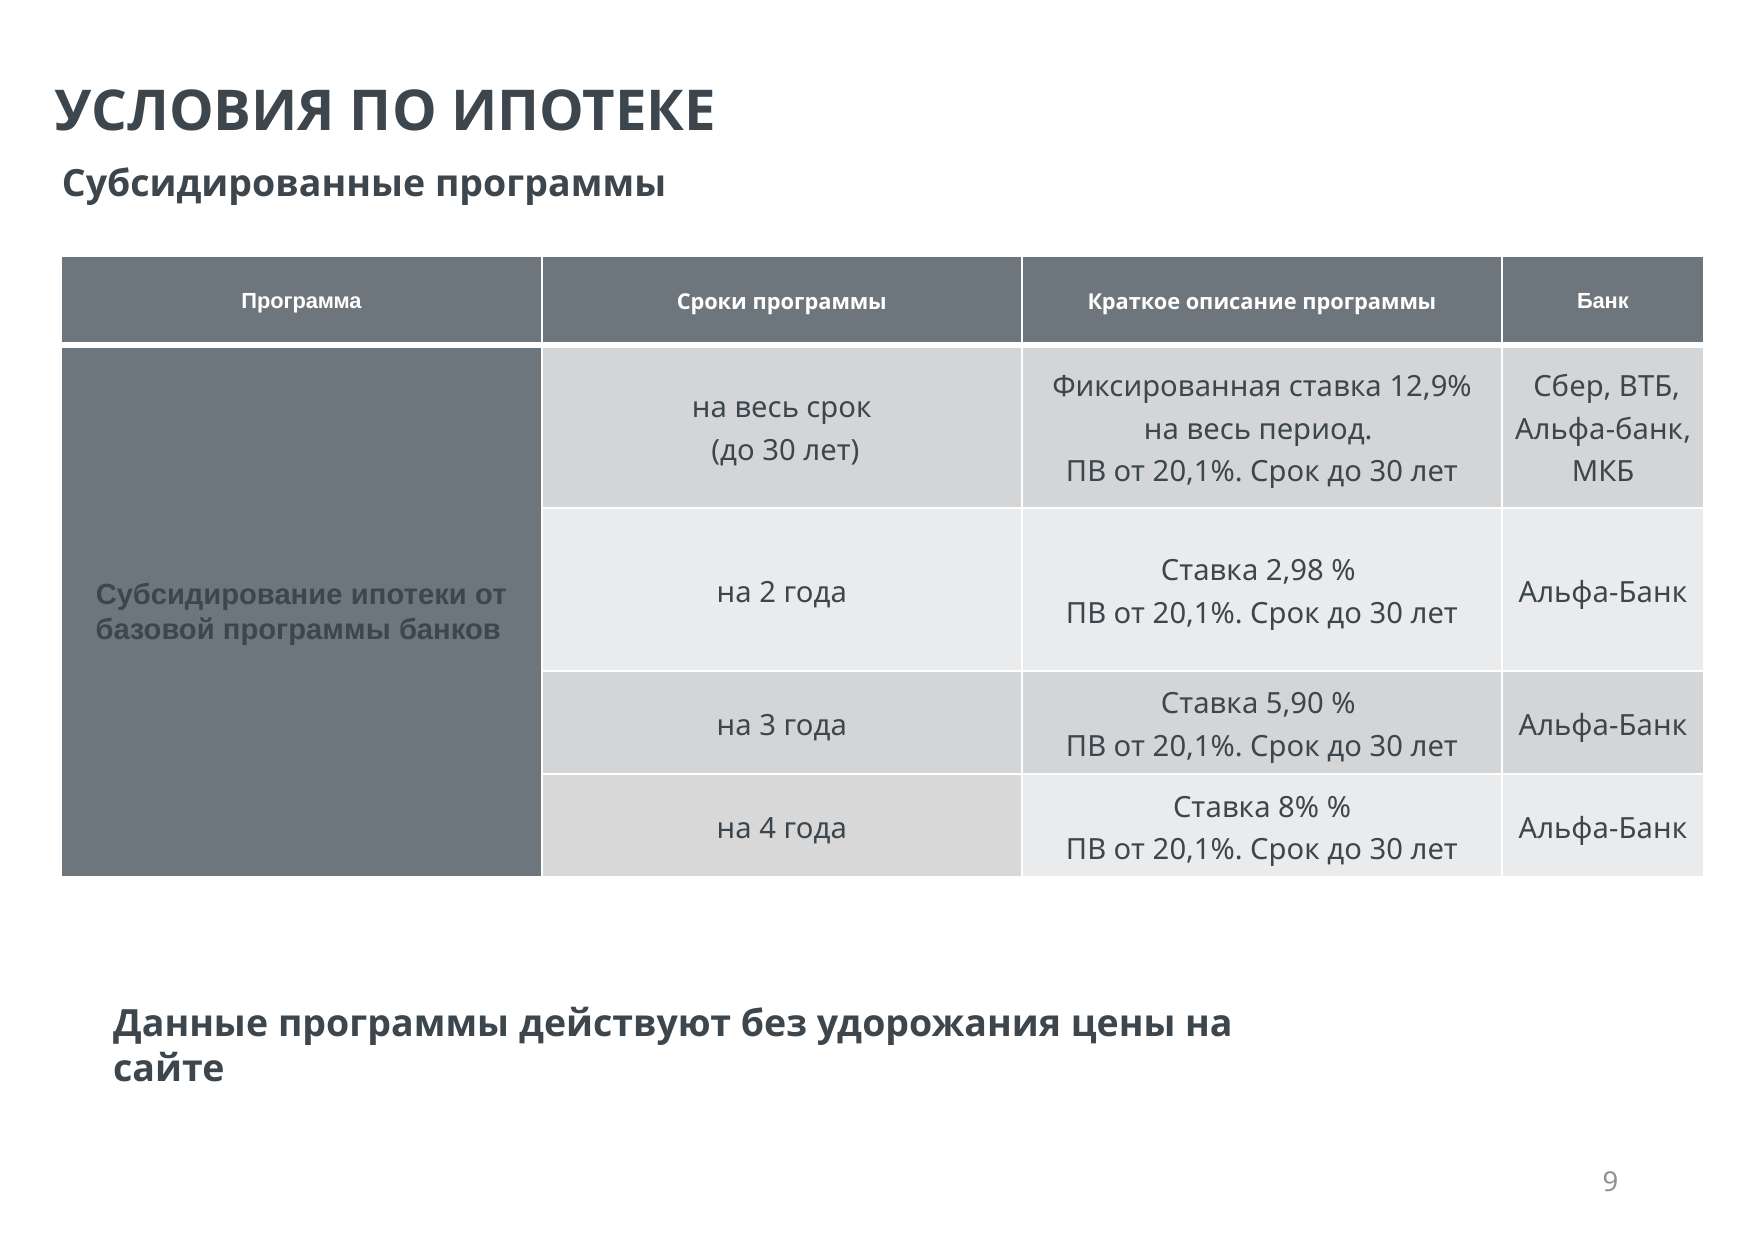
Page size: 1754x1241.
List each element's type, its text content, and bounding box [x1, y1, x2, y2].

table_header Программа [62, 257, 541, 342]
text_box Субсидированные программы [46, 151, 1704, 212]
table_header Краткое описание программы [1023, 257, 1501, 342]
table_cell на 3 года [543, 672, 1021, 773]
table_cell Альфа-Банк [1503, 775, 1703, 876]
text_box Данные программы действуют без удорожания цены на сайте [98, 991, 1310, 1096]
table_cell Фиксированная ставка 12,9% на весь период. ПВ от 20,1%. Срок до 30 лет [1023, 348, 1501, 507]
slide_number ‹#› [1238, 1149, 1634, 1216]
table_cell на 2 года [543, 509, 1021, 670]
table_cell Сбер, ВТБ, Альфа-банк, МКБ [1503, 348, 1703, 507]
table_cell на весь срок (до 30 лет) [543, 348, 1021, 507]
table_cell Субсидирование ипотеки от базовой программы банков [62, 348, 541, 876]
table_cell на 4 года [543, 775, 1021, 876]
table_cell Альфа-Банк [1503, 672, 1703, 773]
table_cell Ставка 5,90 % ПВ от 20,1%. Срок до 30 лет [1023, 672, 1501, 773]
table_header Сроки программы [543, 257, 1021, 342]
table_cell Альфа-Банк [1503, 509, 1703, 670]
table_cell Ставка 8% % ПВ от 20,1%. Срок до 30 лет [1023, 775, 1501, 876]
table_header Банк [1503, 257, 1703, 342]
text_box УСЛОВИЯ ПО ИПОТЕКЕ [39, 73, 1712, 152]
table_cell Ставка 2,98 % ПВ от 20,1%. Срок до 30 лет [1023, 509, 1501, 670]
